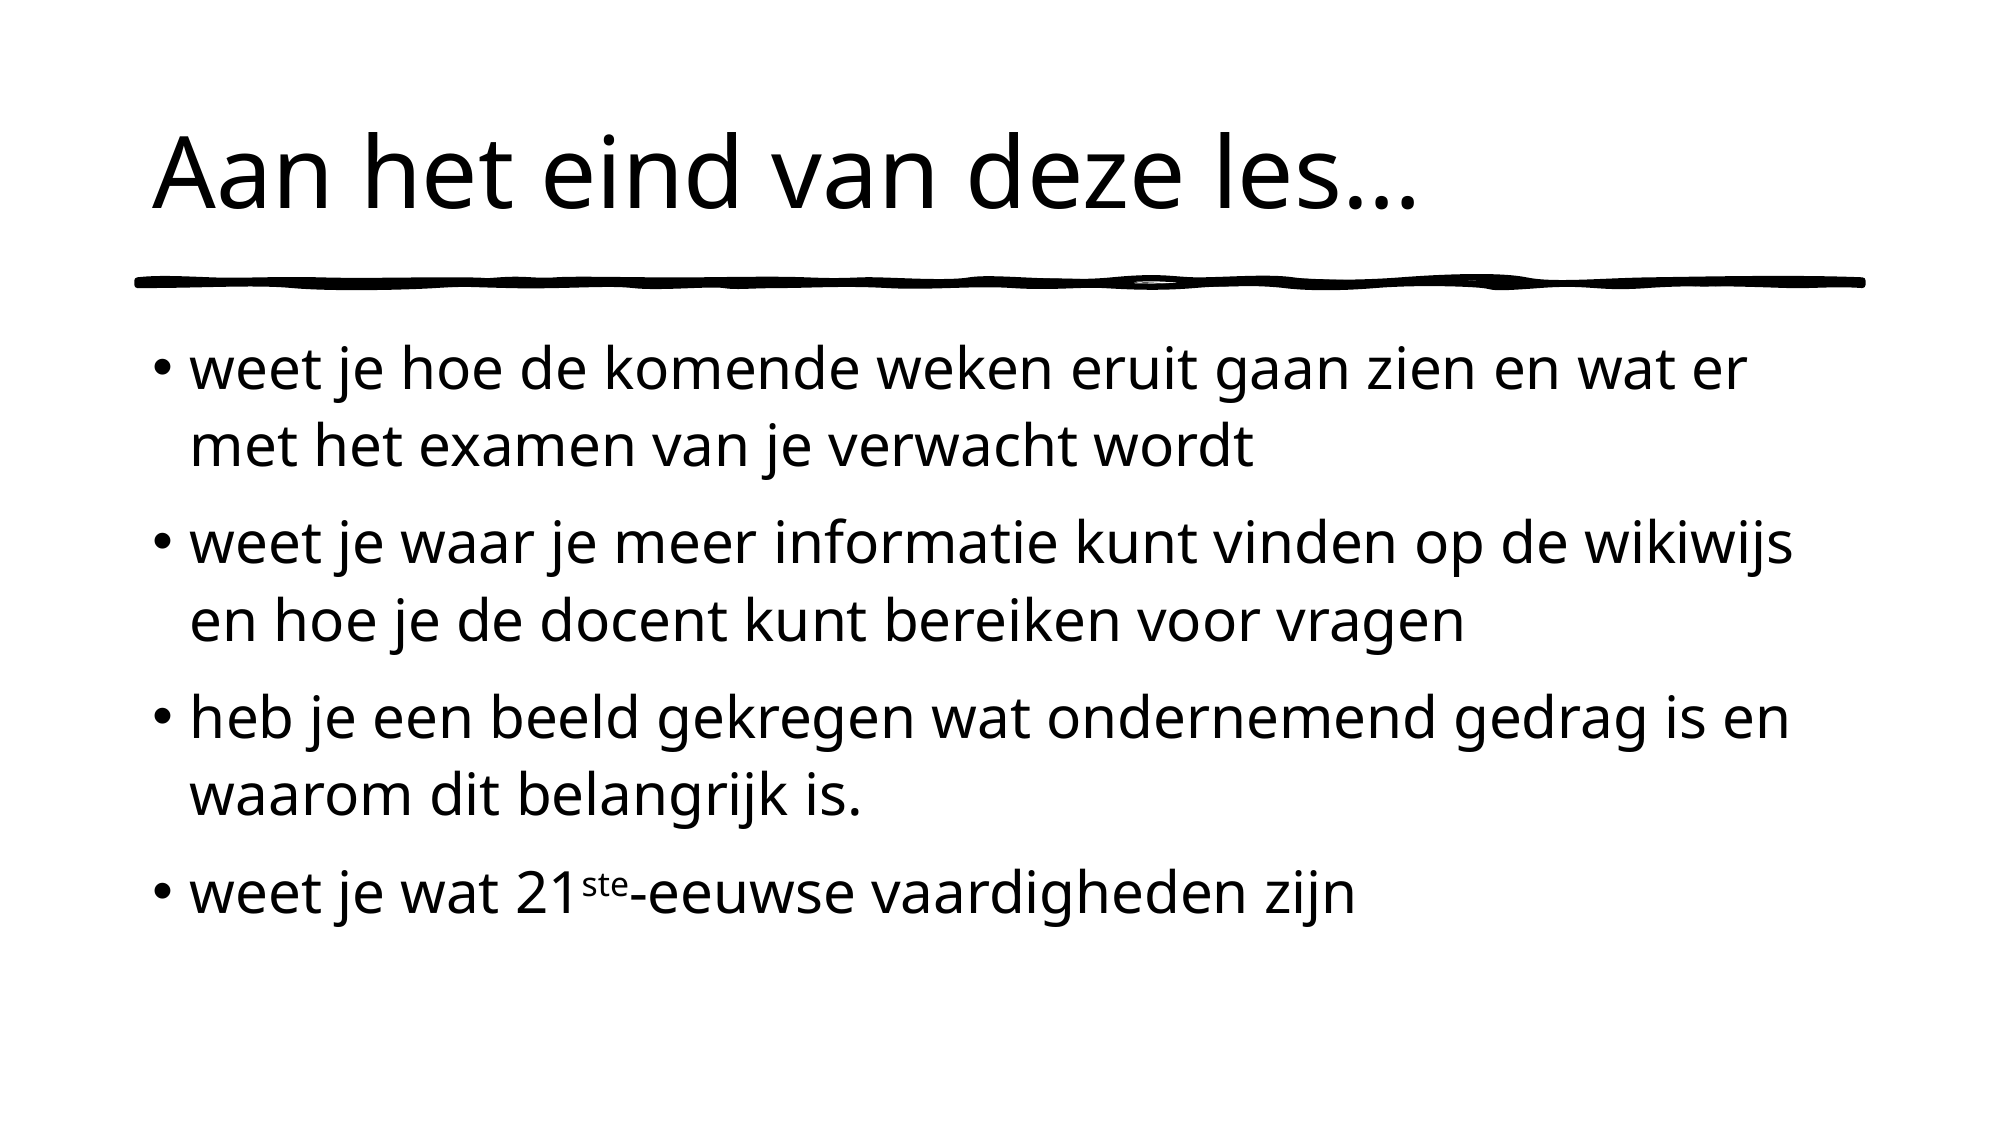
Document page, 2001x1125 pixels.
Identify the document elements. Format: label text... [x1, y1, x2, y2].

list weet je hoe de komende weken eruit gaan zien en wat er met het examen van je verwacht wordt weet je waar je meer informatie kunt vinden op de wikiwijs en hoe je de docent kunt bereiken voor vragen heb je een beeld gekregen wat ondernemend gedrag is en waarom dit belangrijk is. weet je wat 21ste-eeuwse vaardigheden zijn [137, 316, 1863, 1014]
title Aan het eind van deze les… [137, 59, 1863, 278]
